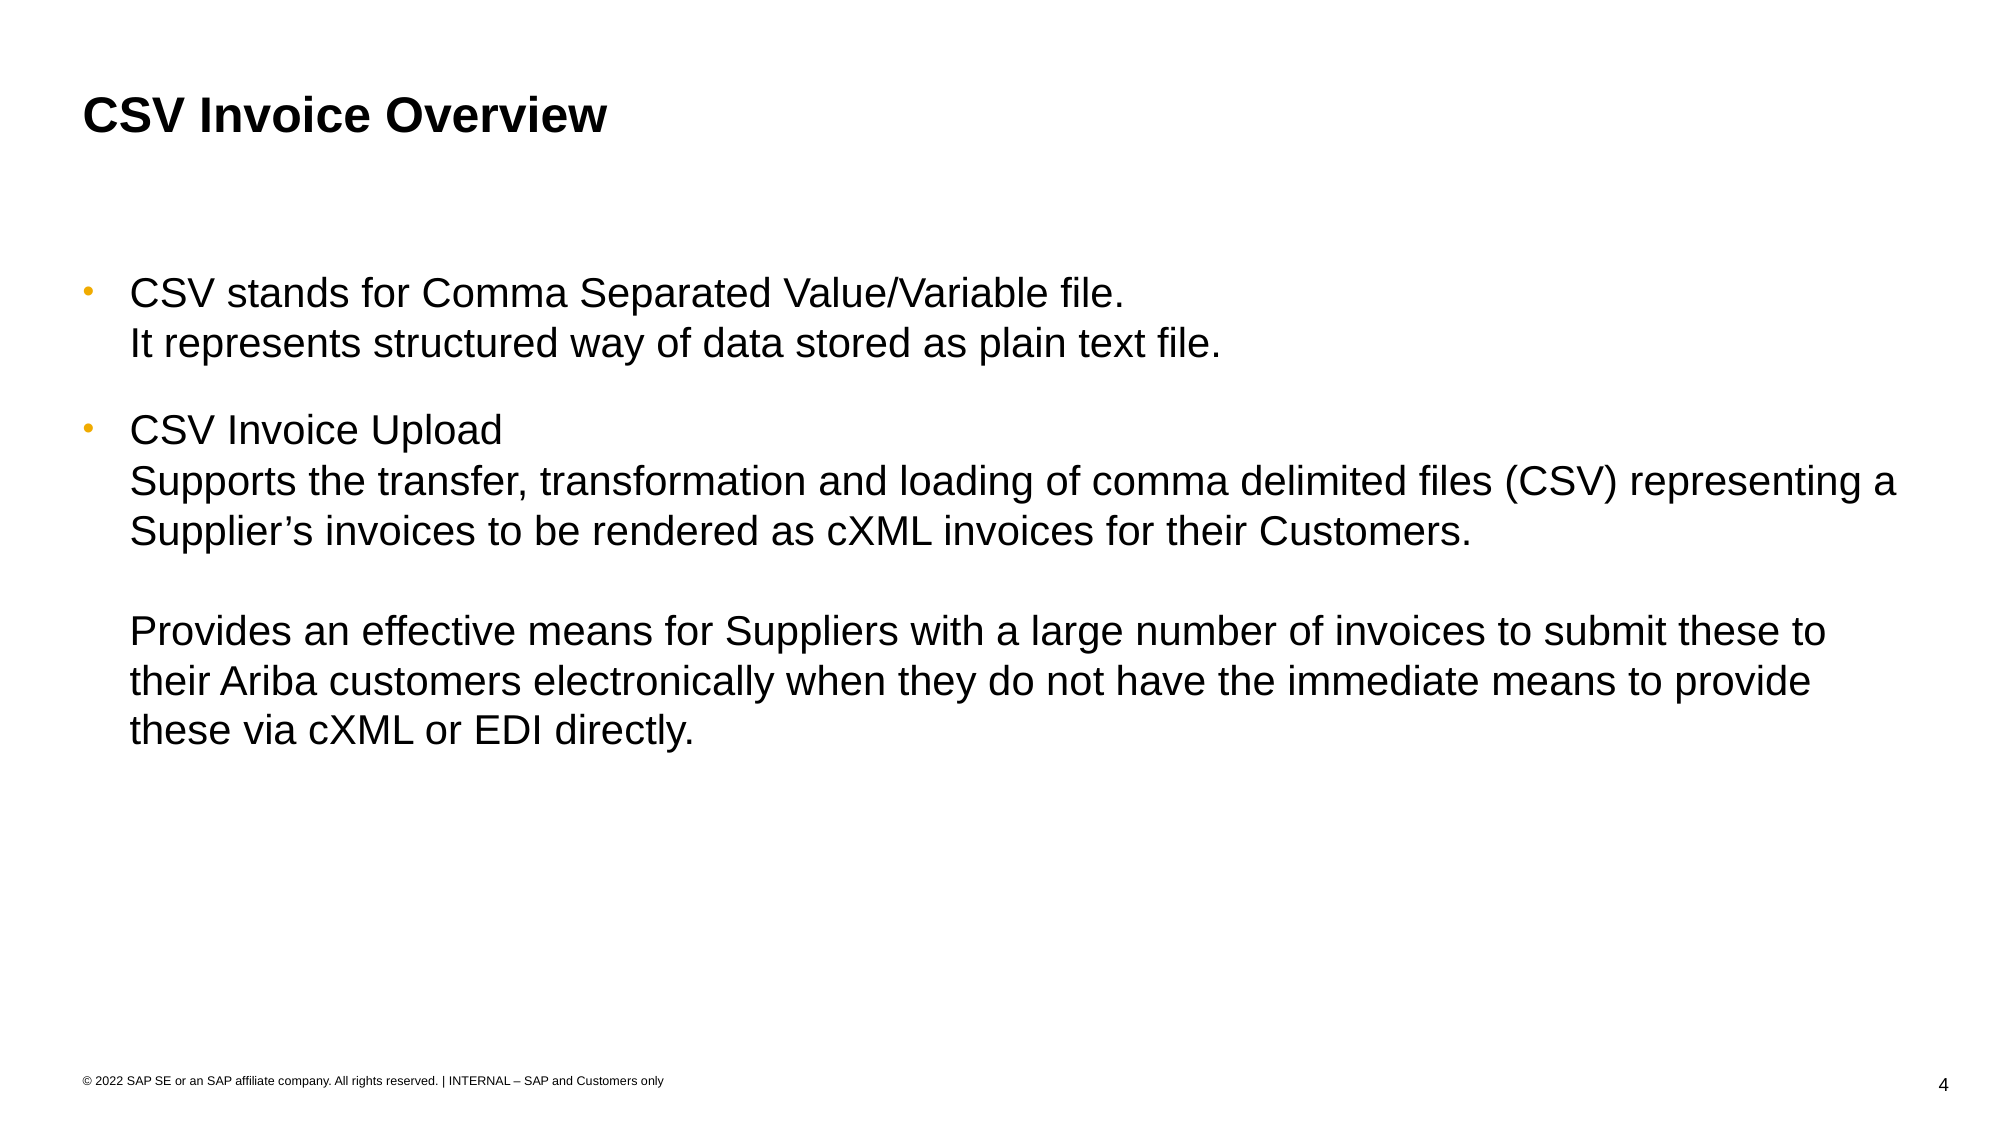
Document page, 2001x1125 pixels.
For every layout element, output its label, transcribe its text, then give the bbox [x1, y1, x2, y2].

list CSV stands for Comma Separated Value/Variable file. It represents structured way of data stored as plain text file. CSV Invoice Upload Supports the transfer, transformation and loading of comma delimited files (CSV) representing a Supplier’s invoices to be rendered as cXML invoices for their Customers. Provides an effective means for Suppliers with a large number of invoices to submit these to their Ariba customers electronically when they do not have the immediate means to provide these via cXML or EDI directly. [82, 265, 1918, 1040]
title CSV Invoice Overview [82, 82, 1918, 144]
